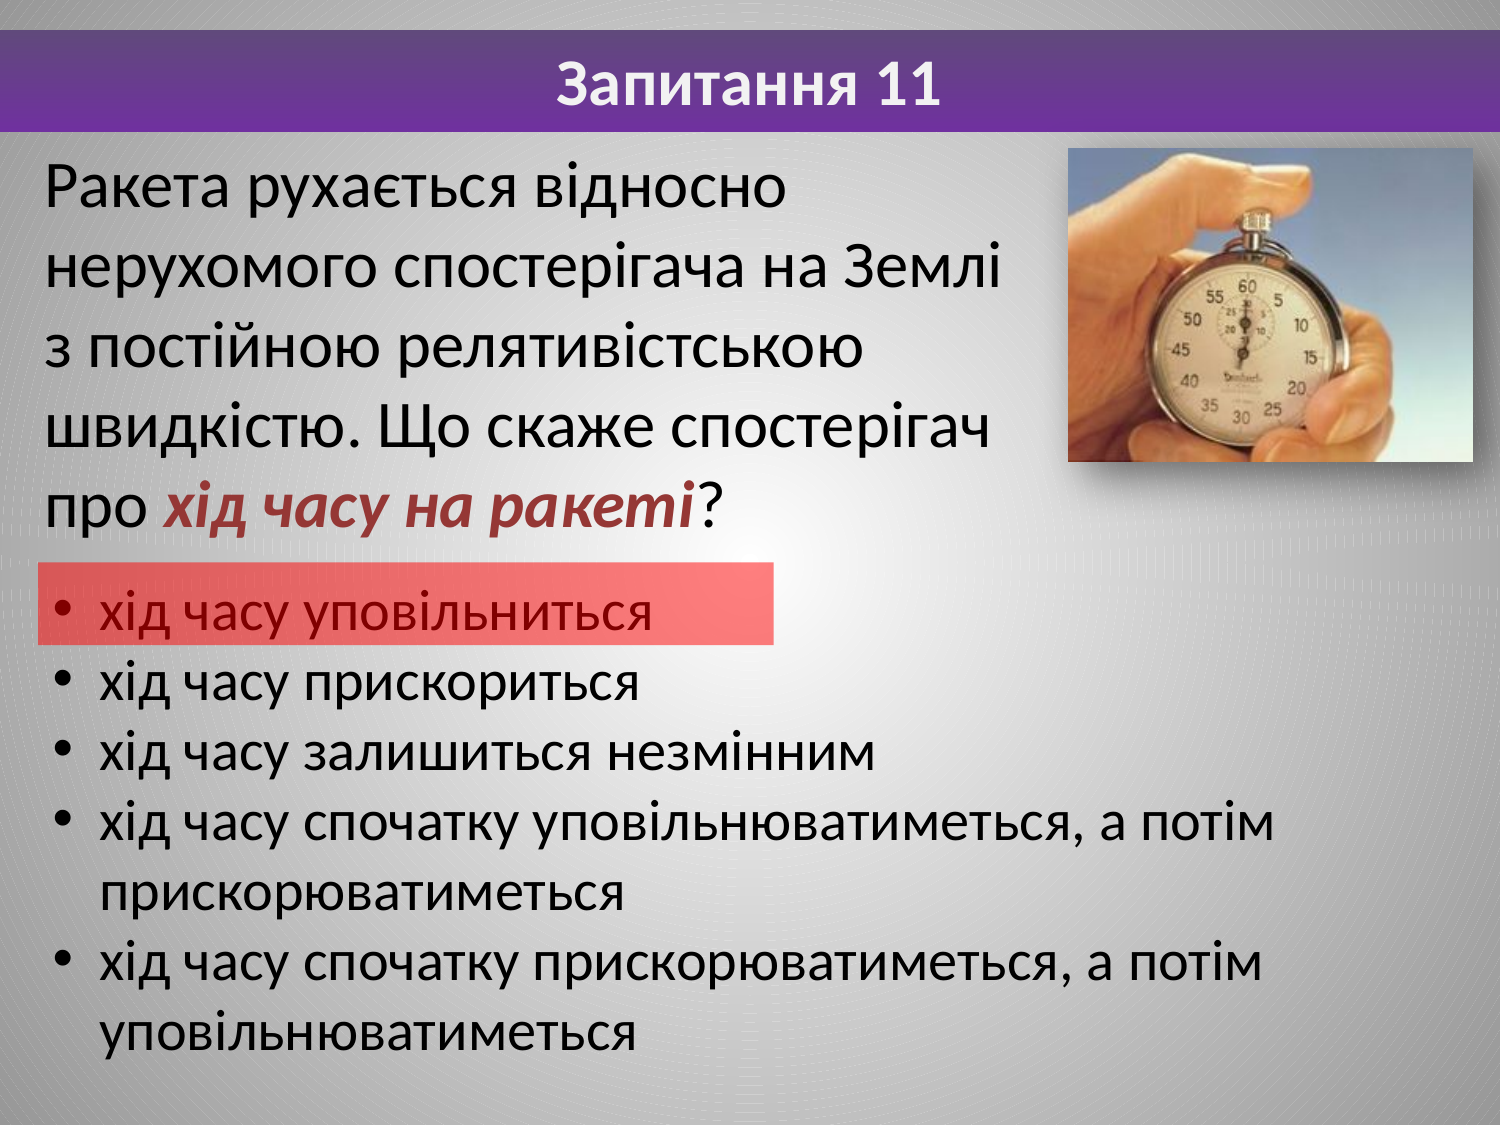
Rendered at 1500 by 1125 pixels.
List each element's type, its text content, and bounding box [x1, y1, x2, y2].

text_box Ракета рухається відносно нерухомого спостерігача на Землі з постійною релятивістською швидкістю. Що скаже спостерігач про хід часу на ракеті? [29, 133, 1046, 549]
text_box Запитання 11 [0, 30, 1500, 132]
picture [1068, 148, 1473, 462]
text_box хід часу уповільниться хід часу прискориться хід часу залишиться незмінним хід часу спочатку уповільнюватиметься, а потім прискорюватиметься хід часу спочатку прискорюватиметься, а потім уповільнюватиметься [38, 564, 1469, 1070]
text_box [36, 560, 776, 647]
